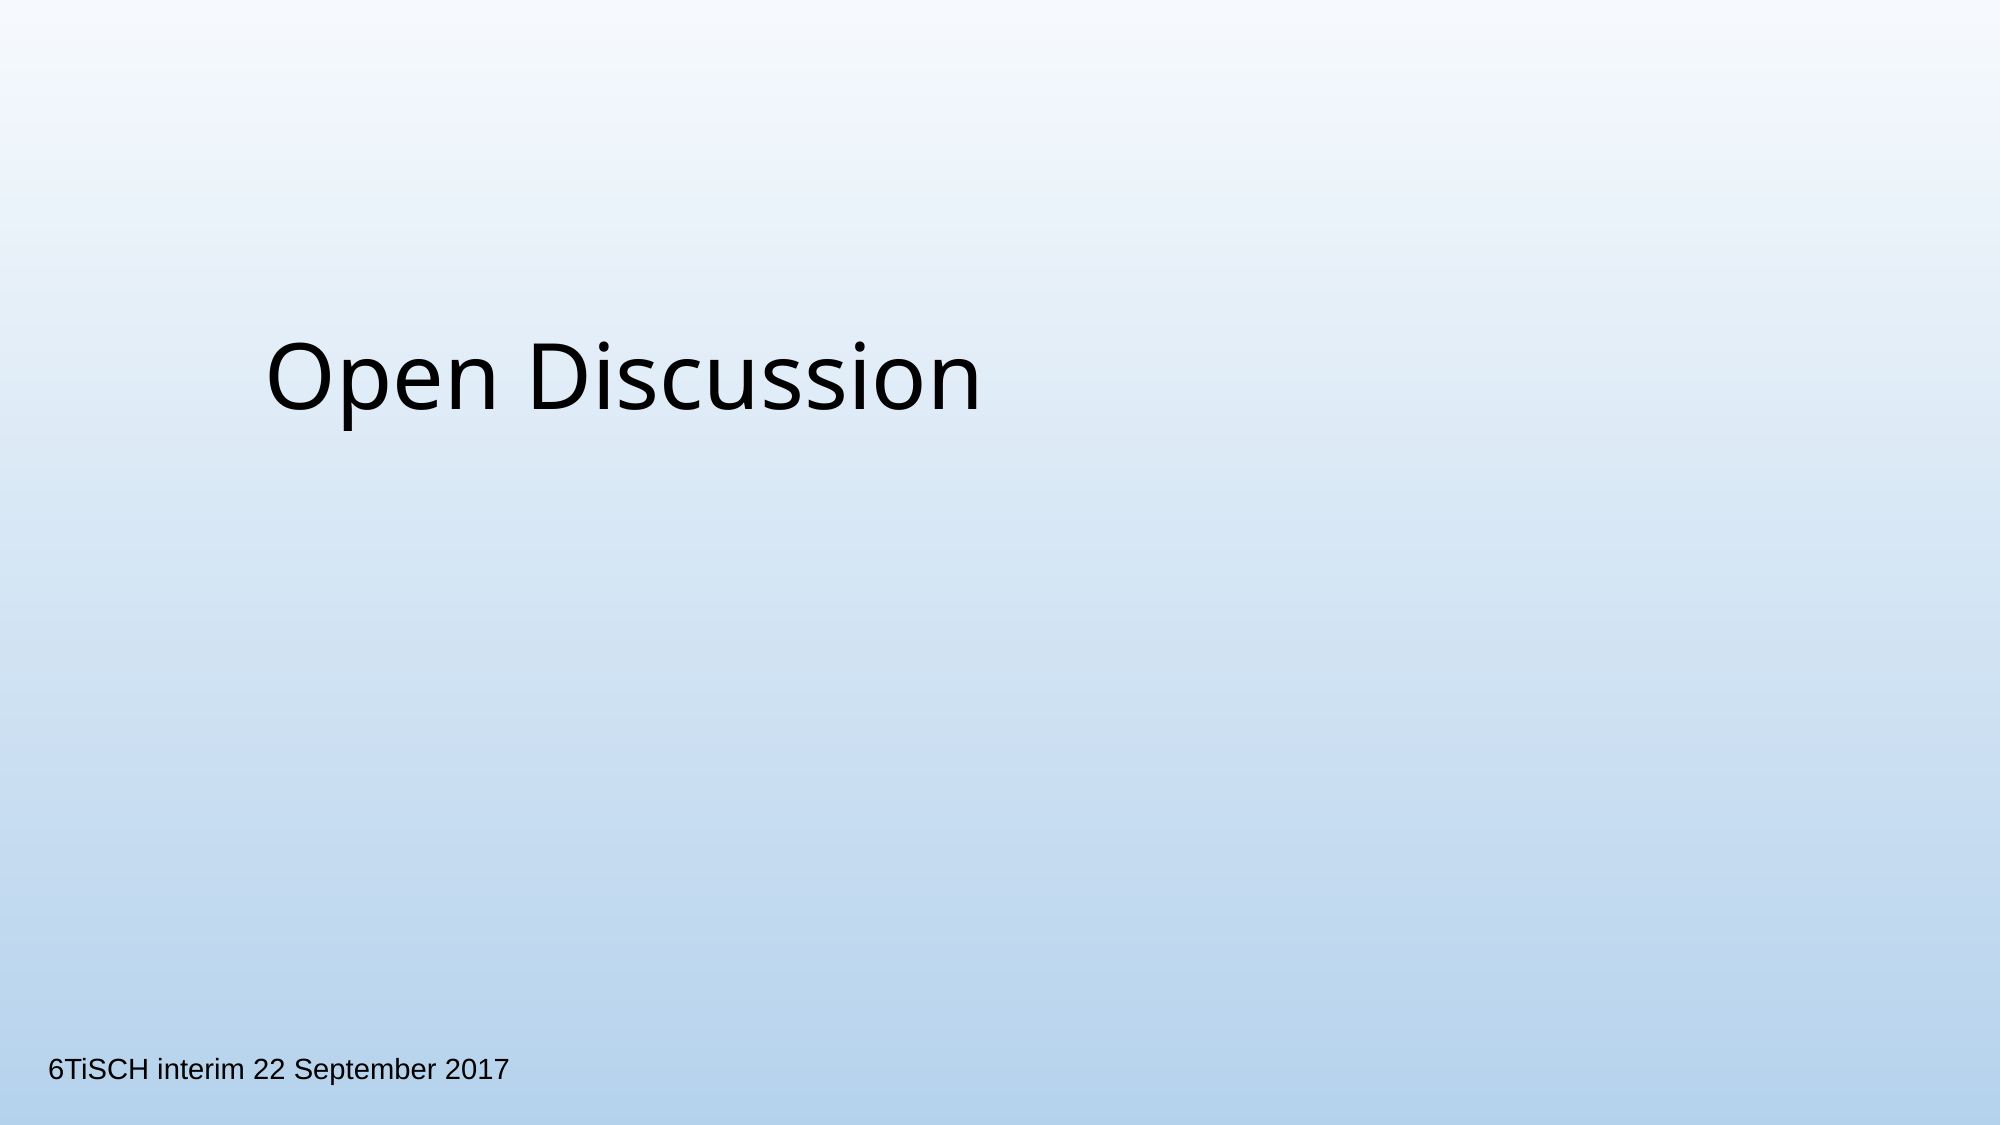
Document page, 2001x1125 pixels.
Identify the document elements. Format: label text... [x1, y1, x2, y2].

title Open Discussion [249, 184, 1750, 576]
